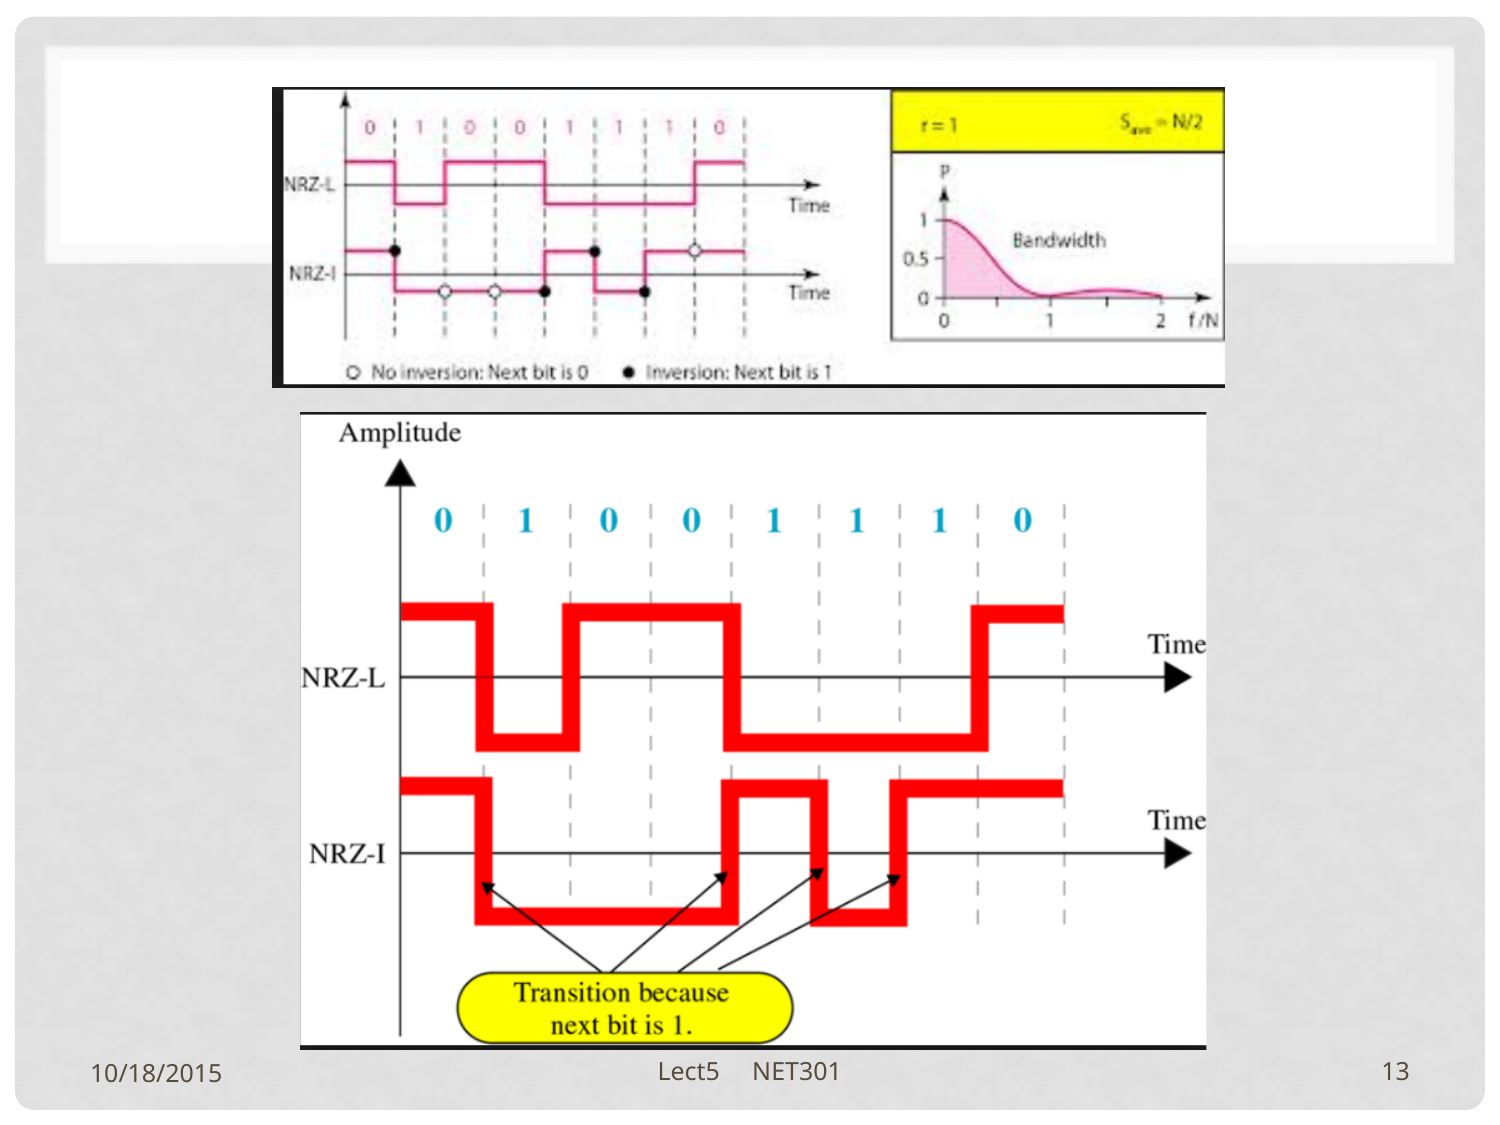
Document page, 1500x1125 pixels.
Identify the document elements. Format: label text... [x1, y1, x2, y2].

footer Lect5 NET301 [512, 1051, 988, 1103]
slide_number 13 [1074, 1042, 1425, 1103]
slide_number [75, 1042, 425, 1103]
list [271, 87, 1226, 388]
picture [299, 412, 1207, 1051]
